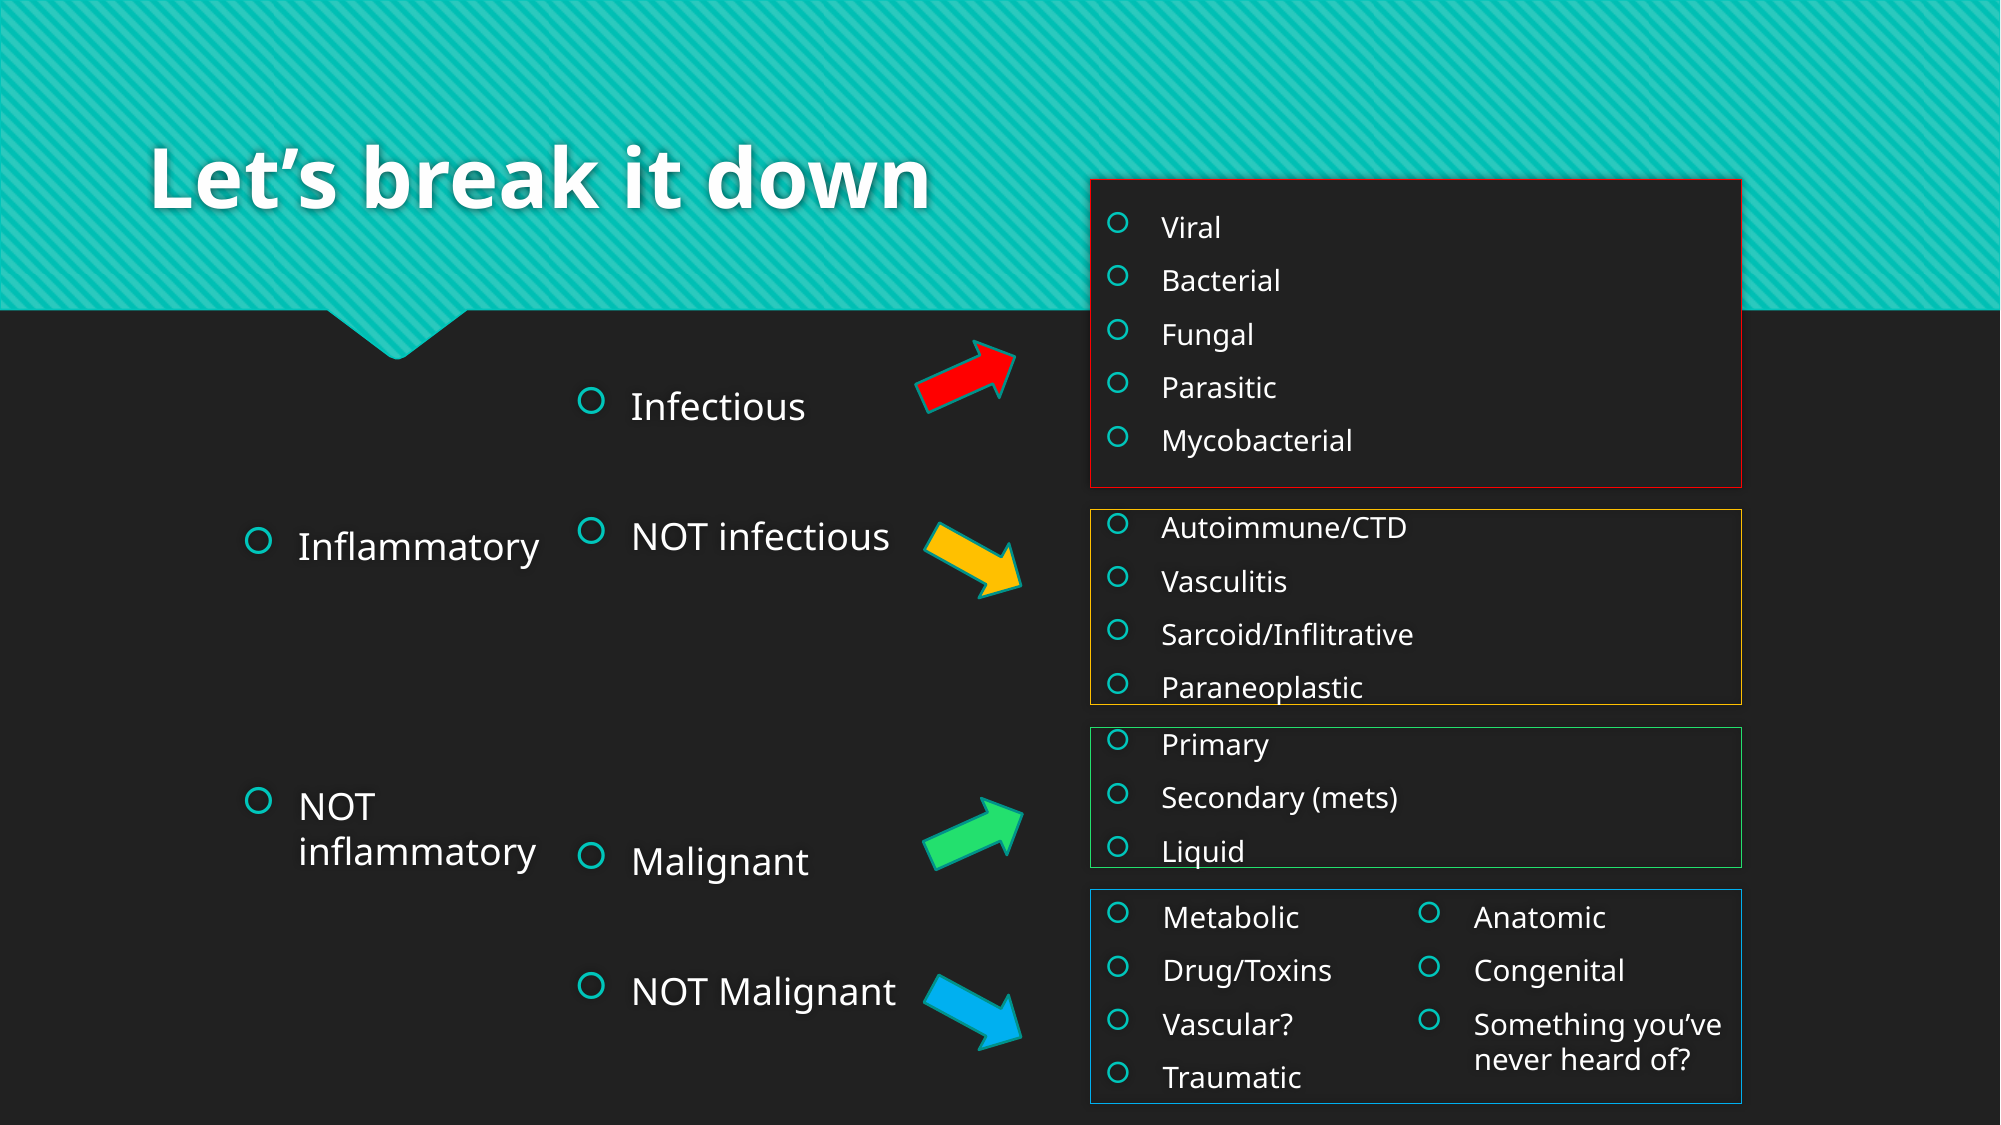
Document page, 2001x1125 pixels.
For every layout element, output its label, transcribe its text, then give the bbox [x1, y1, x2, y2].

text_box [923, 521, 1023, 600]
text_box Inflammatory NOT inflammatory [226, 364, 554, 1032]
text_box Autoimmune/CTD Vasculitis Sarcoid/Inflitrative Paraneoplastic [1090, 509, 1742, 705]
text_box [914, 339, 1017, 414]
text_box Viral Bacterial Fungal Parasitic Mycobacterial [1090, 179, 1742, 488]
title Let’s break it down [132, 73, 1868, 233]
text_box Metabolic Drug/Toxins Vascular? Traumatic Anatomic Congenital Something you’ve never heard of? [1090, 889, 1742, 1104]
text_box [922, 973, 1023, 1052]
text_box Infectious NOT infectious Malignant NOT Malignant [559, 364, 948, 1032]
text_box Primary Secondary (mets) Liquid [1090, 727, 1742, 868]
text_box [921, 796, 1024, 872]
